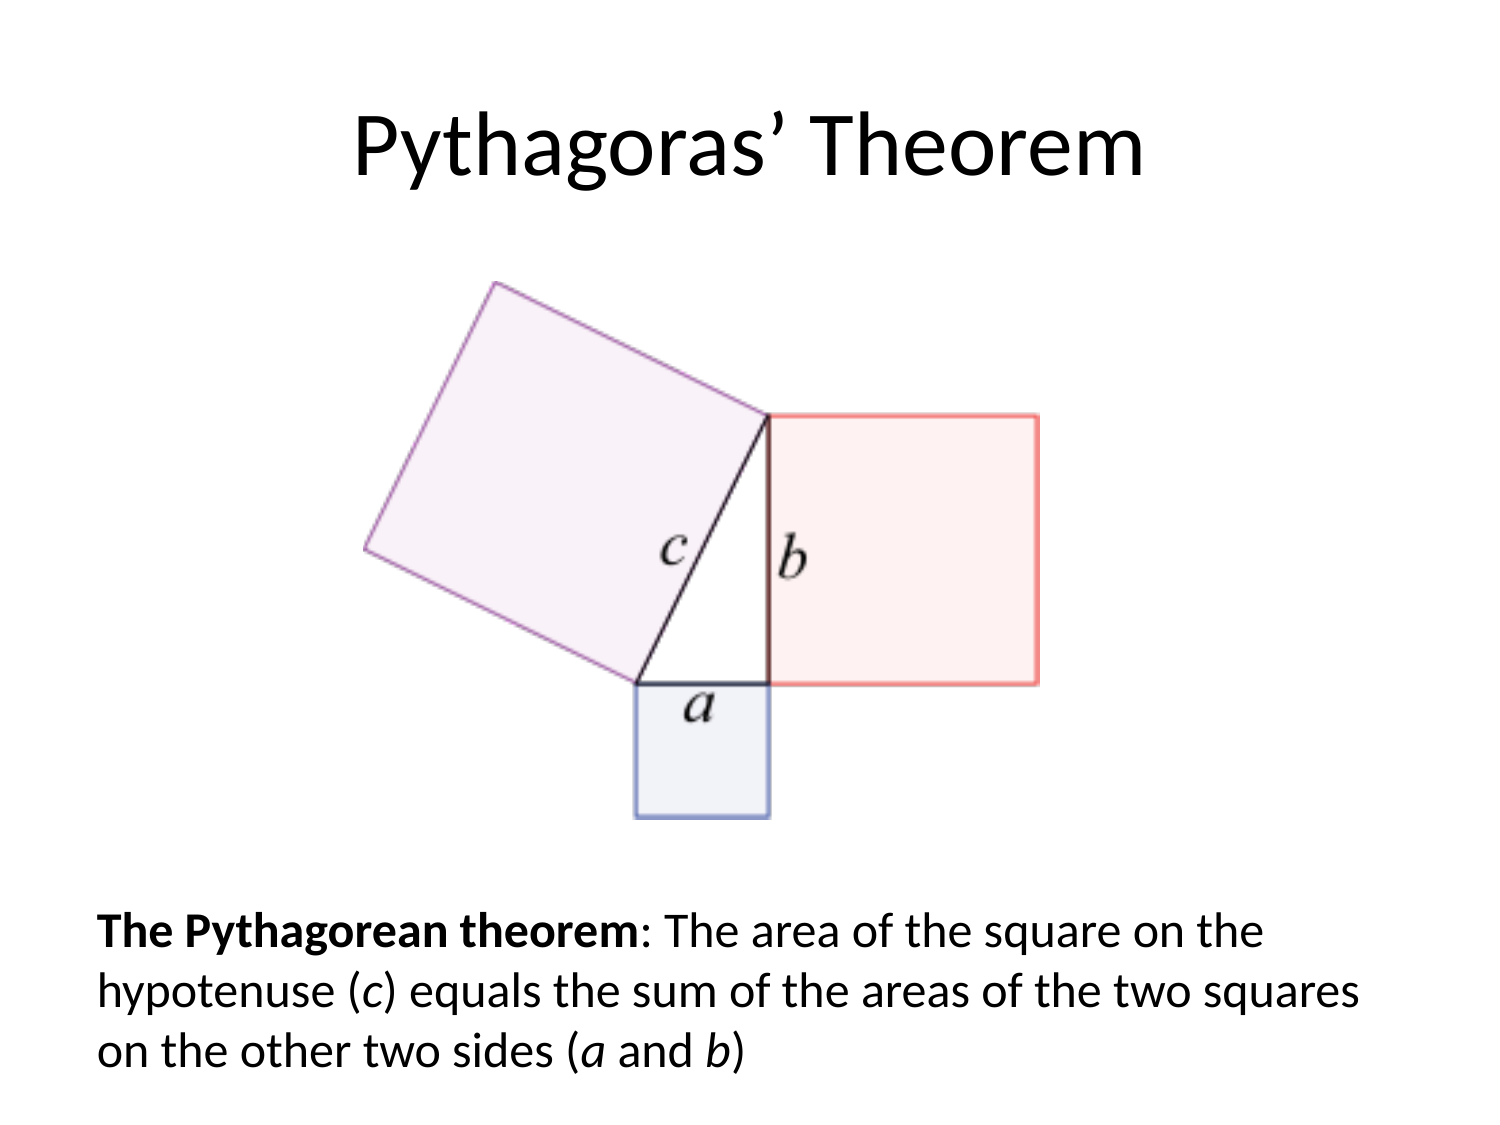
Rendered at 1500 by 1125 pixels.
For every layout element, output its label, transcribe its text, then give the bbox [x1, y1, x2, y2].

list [363, 280, 1040, 820]
text_box The Pythagorean theorem: The area of the square on the hypotenuse (c) equals the sum of the areas of the two squares on the other two sides (a and b) [82, 890, 1383, 1086]
title Pythagoras’ Theorem [74, 44, 1426, 233]
